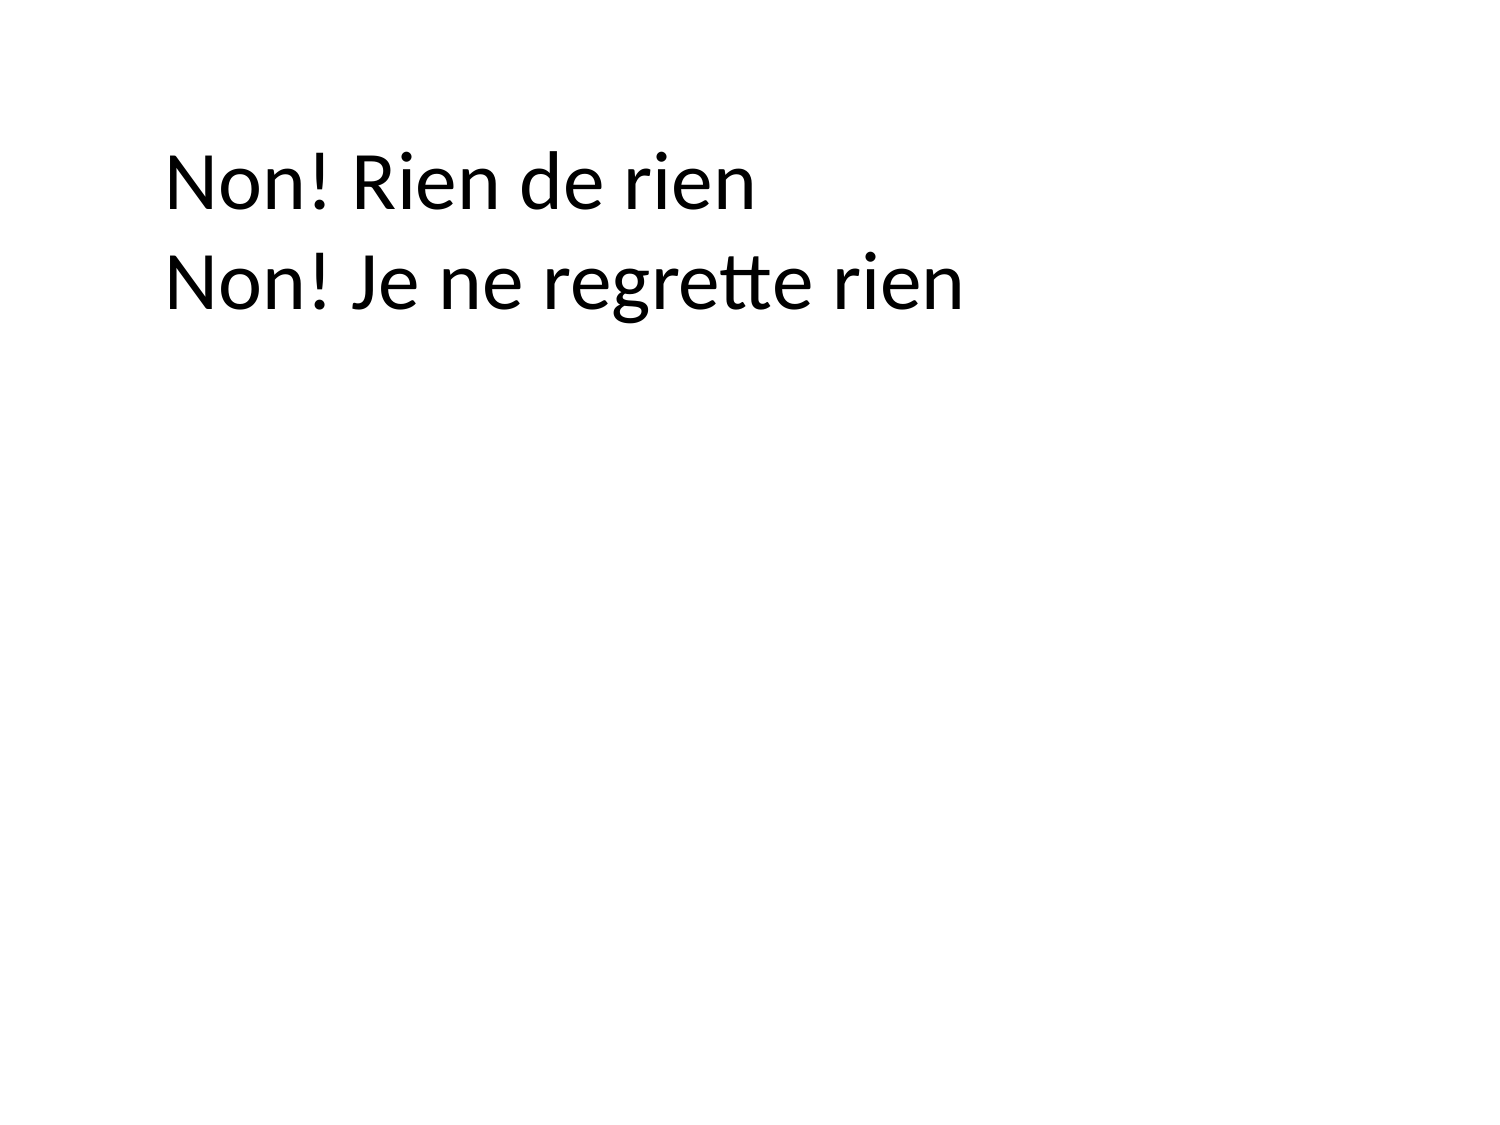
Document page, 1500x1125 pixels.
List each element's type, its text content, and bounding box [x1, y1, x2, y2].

text_box Non! Rien de rien Non! Je ne regrette rien [150, 118, 1450, 434]
